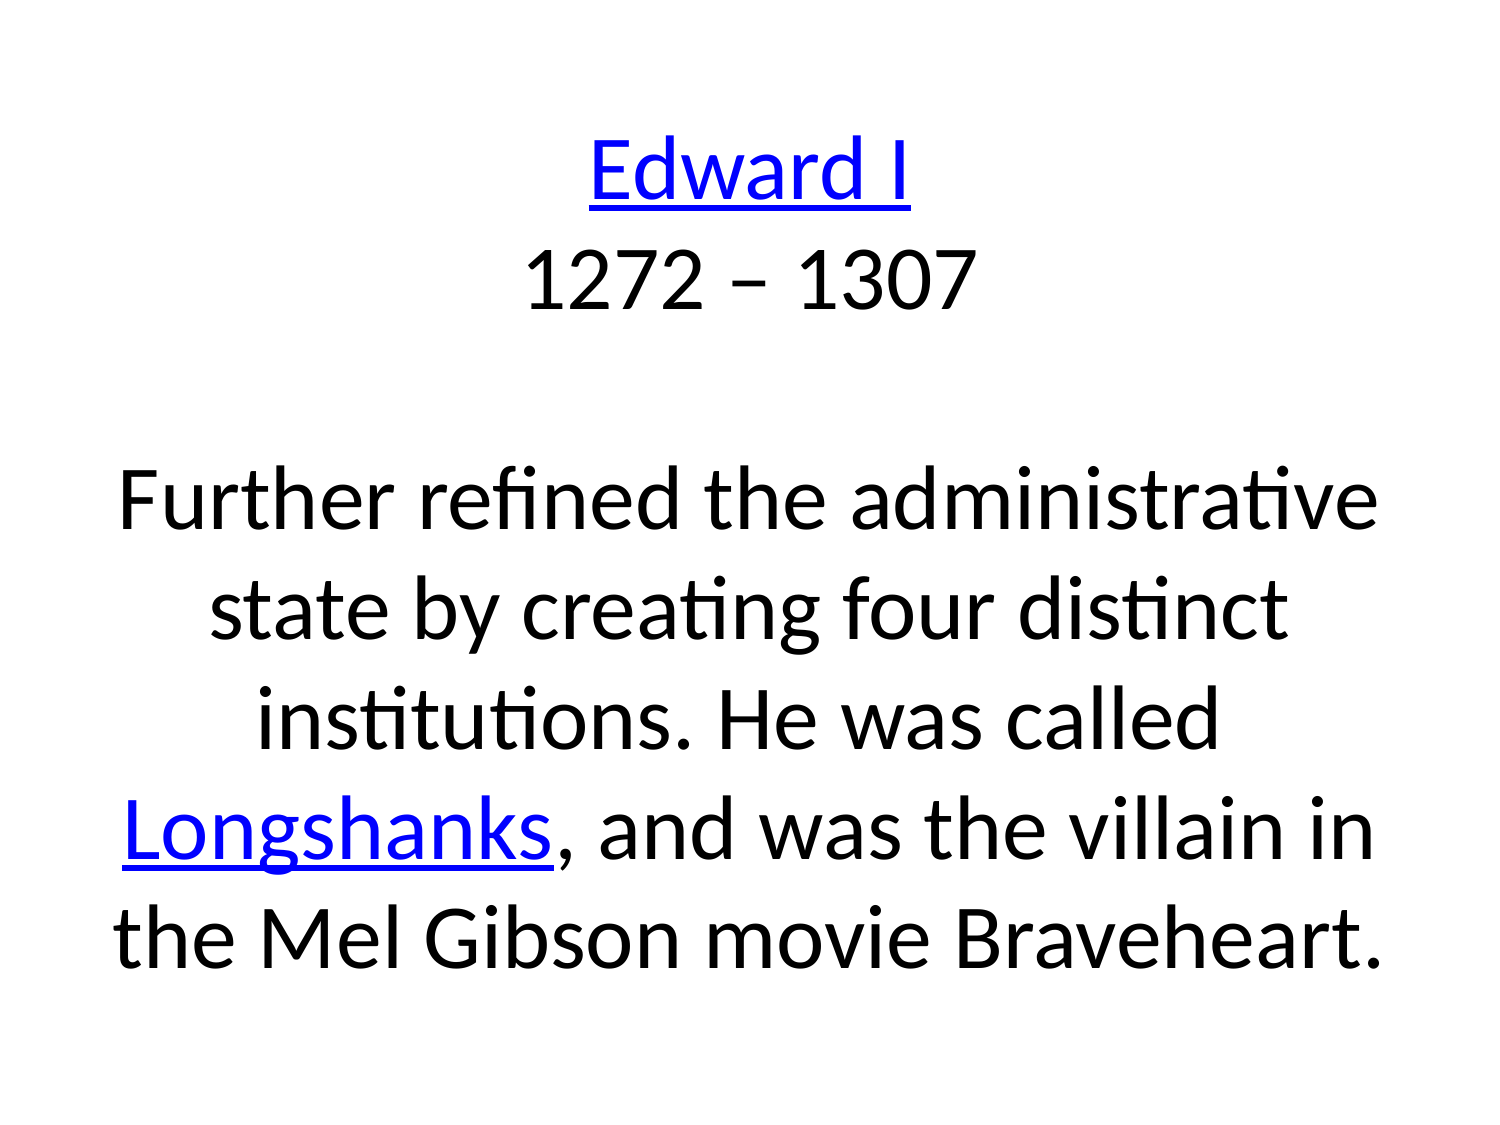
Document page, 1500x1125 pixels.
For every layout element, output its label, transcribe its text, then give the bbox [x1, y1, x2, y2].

title Edward I 1272 – 1307 Further refined the administrative state by creating four distinct institutions. He was called Longshanks, and was the villain in the Mel Gibson movie Braveheart. [74, 44, 1426, 1051]
